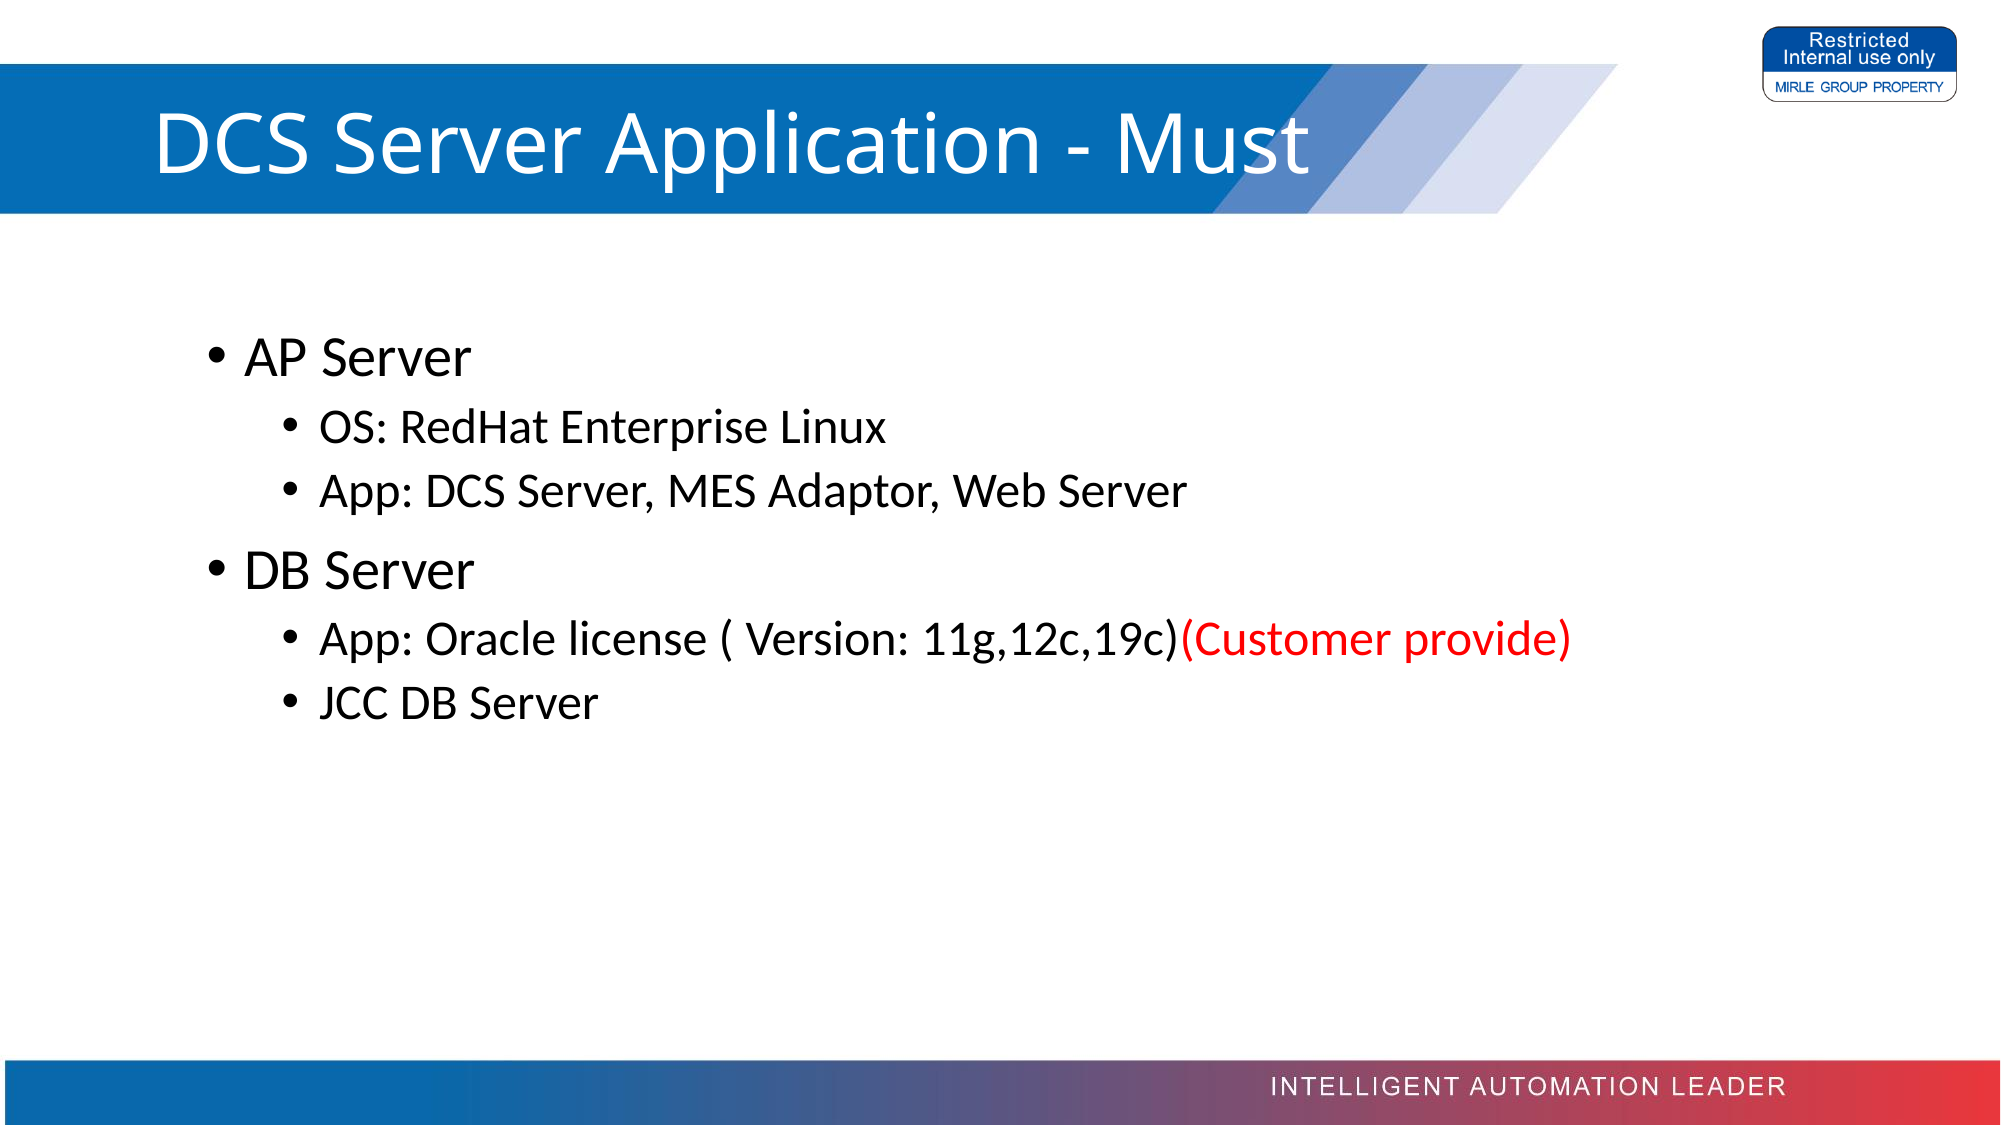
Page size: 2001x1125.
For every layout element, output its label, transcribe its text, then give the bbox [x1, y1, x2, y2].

picture [0, 0, 2001, 1125]
title DCS Server Application - Must [137, 93, 1863, 312]
text_box AP Server OS: RedHat Enterprise Linux App: DCS Server, MES Adaptor, Web Server DB Server App: Oracle license ( Version: 11g,12c,19c)(Customer provide) JCC DB Server [191, 319, 1754, 1059]
